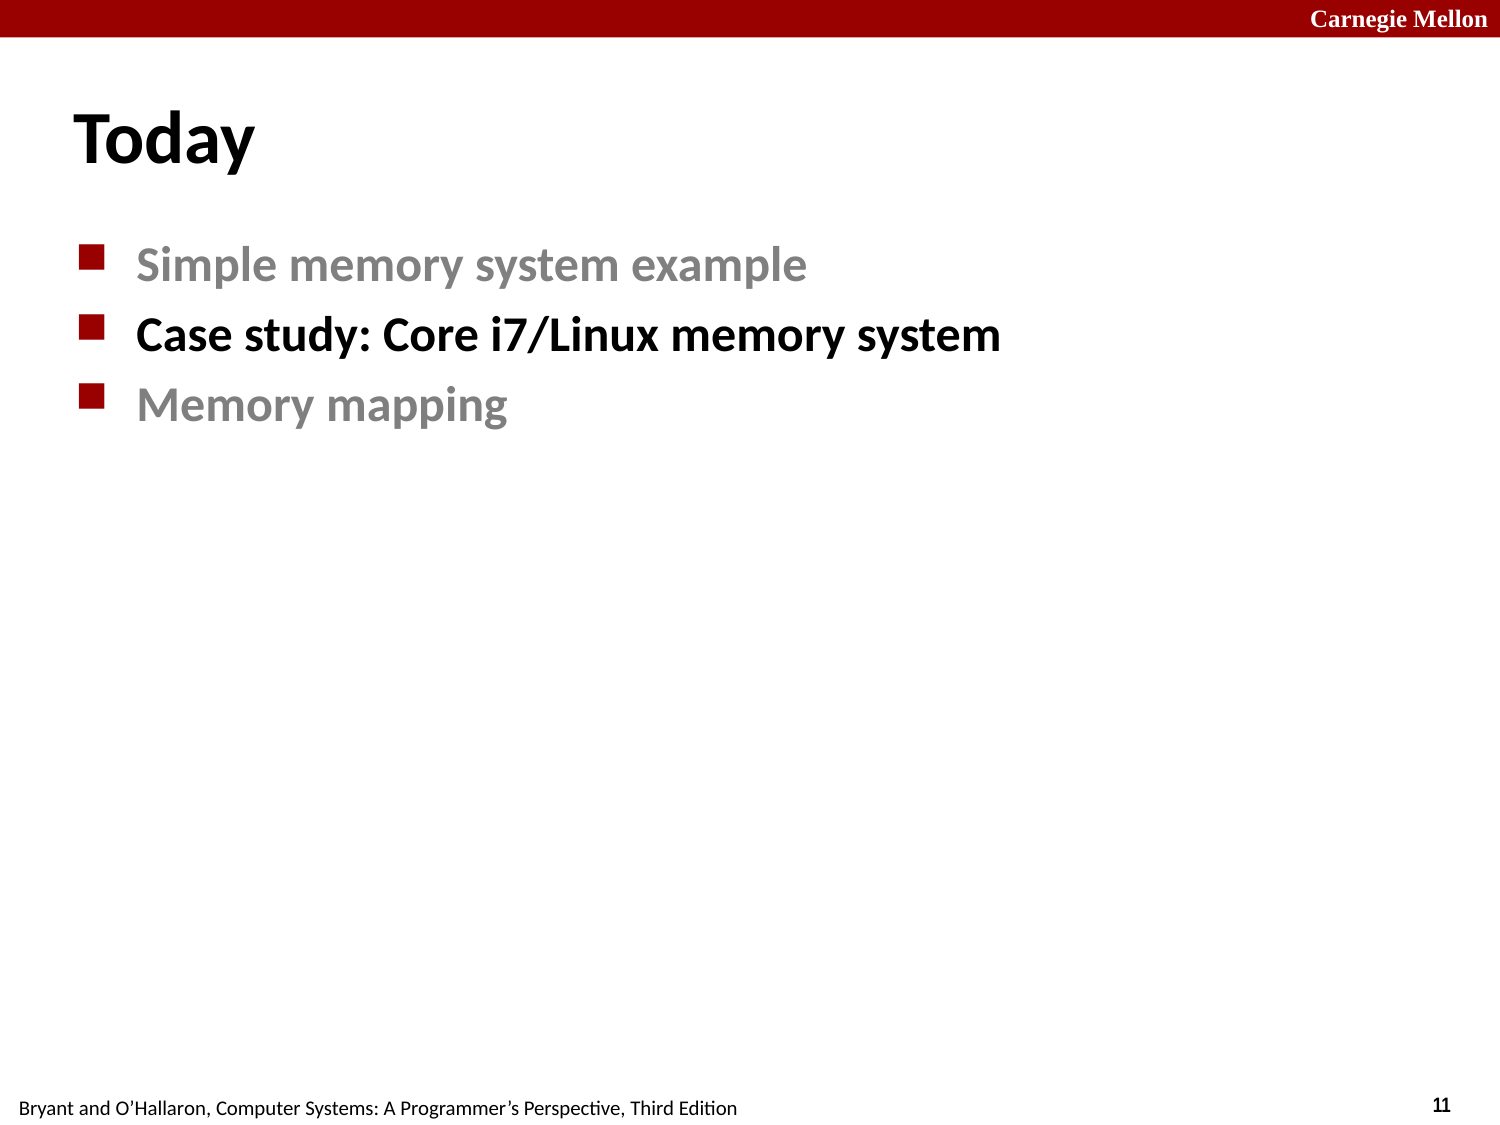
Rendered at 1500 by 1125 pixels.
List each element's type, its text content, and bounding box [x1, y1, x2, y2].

title Today [58, 71, 1305, 197]
list Simple memory system example Case study: Core i7/Linux memory system Memory mapping [64, 223, 1361, 1040]
